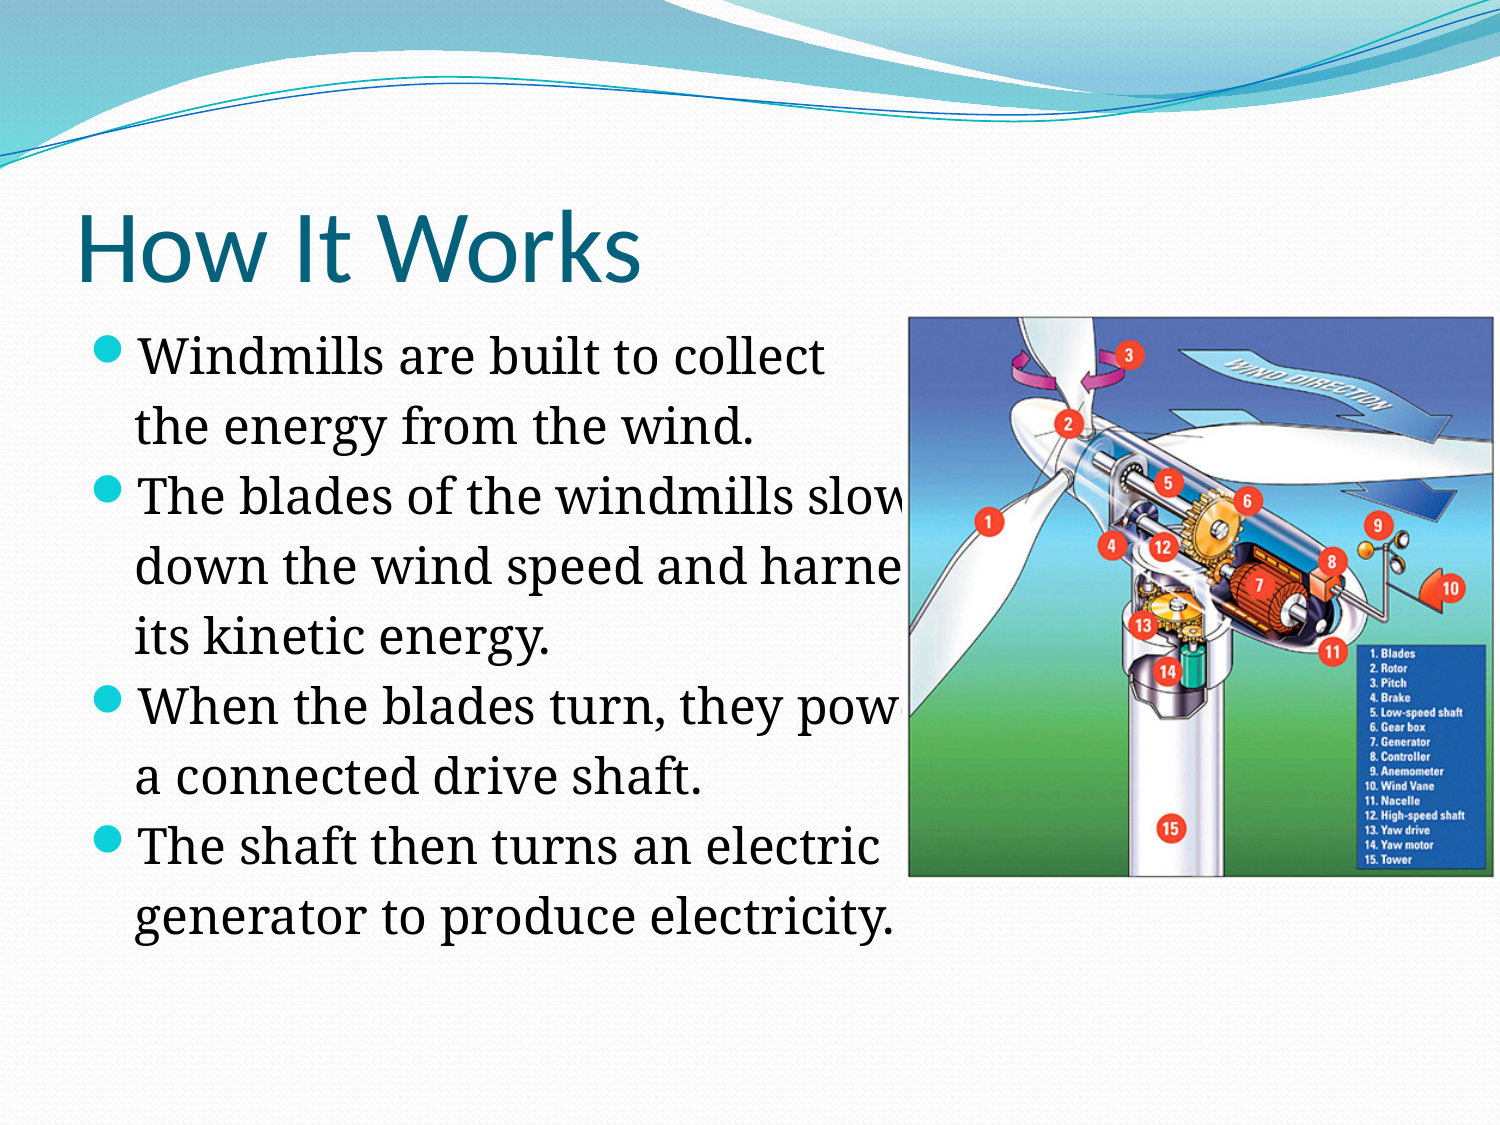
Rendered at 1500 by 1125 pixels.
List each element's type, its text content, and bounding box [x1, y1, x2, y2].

list Windmills are built to collect the energy from the wind. The blades of the windmills slow down the wind speed and harness its kinetic energy. When the blades turn, they power a connected drive shaft. The shaft then turns an electric generator to produce electricity. [75, 317, 1425, 1038]
picture [902, 312, 1500, 882]
title How It Works [75, 115, 1425, 303]
